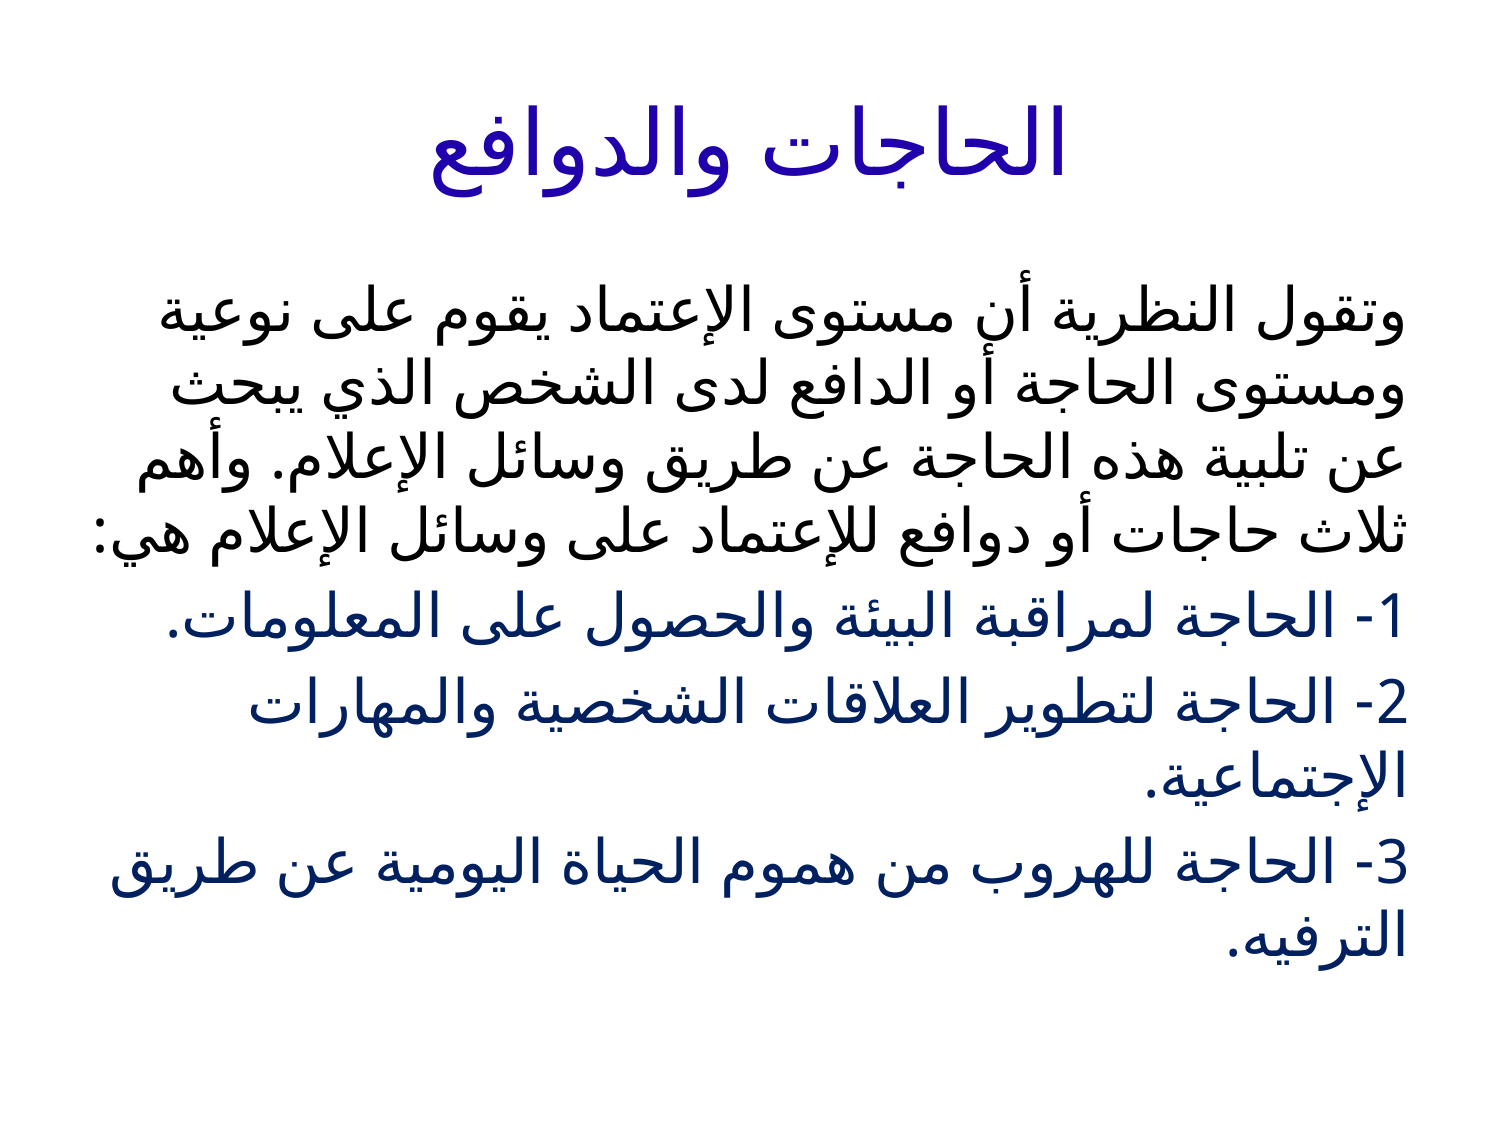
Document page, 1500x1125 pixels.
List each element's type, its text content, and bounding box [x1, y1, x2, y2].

title الحاجات والدوافع [75, 45, 1425, 233]
list وتقول النظرية أن مستوى الإعتماد يقوم على نوعية ومستوى الحاجة أو الدافع لدى الشخص الذي يبحث عن تلبية هذه الحاجة عن طريق وسائل الإعلام. وأهم ثلاث حاجات أو دوافع للإعتماد على وسائل الإعلام هي: 1- الحاجة لمراقبة البيئة والحصول على المعلومات. 2- الحاجة لتطوير العلاقات الشخصية والمهارات الإجتماعية. 3- الحاجة للهروب من هموم الحياة اليومية عن طريق الترفيه. [75, 262, 1425, 1005]
